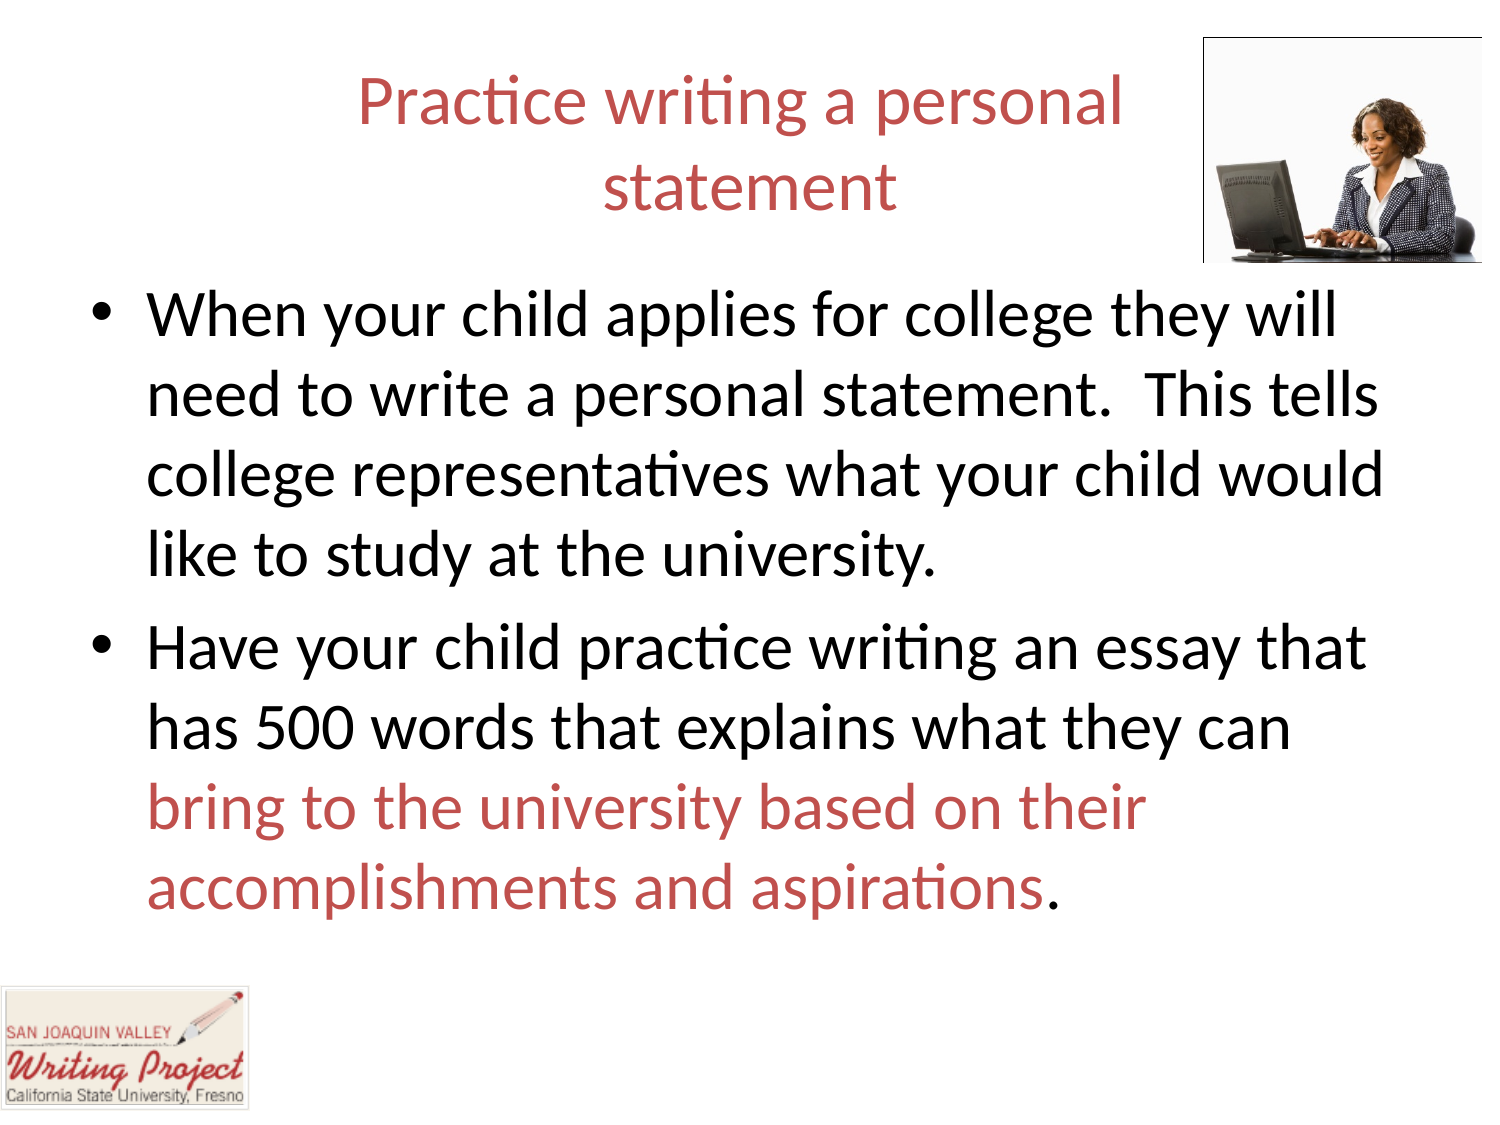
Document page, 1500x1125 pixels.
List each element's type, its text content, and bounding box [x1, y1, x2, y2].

picture [0, 985, 251, 1111]
title Practice writing a personal statement [75, 45, 1197, 233]
list When your child applies for college they will need to write a personal statement. This tells college representatives what your child would like to study at the university. Have your child practice writing an essay that has 500 words that explains what they can bring to the university based on their accomplishments and aspirations. [75, 262, 1425, 1005]
picture [1202, 37, 1482, 263]
